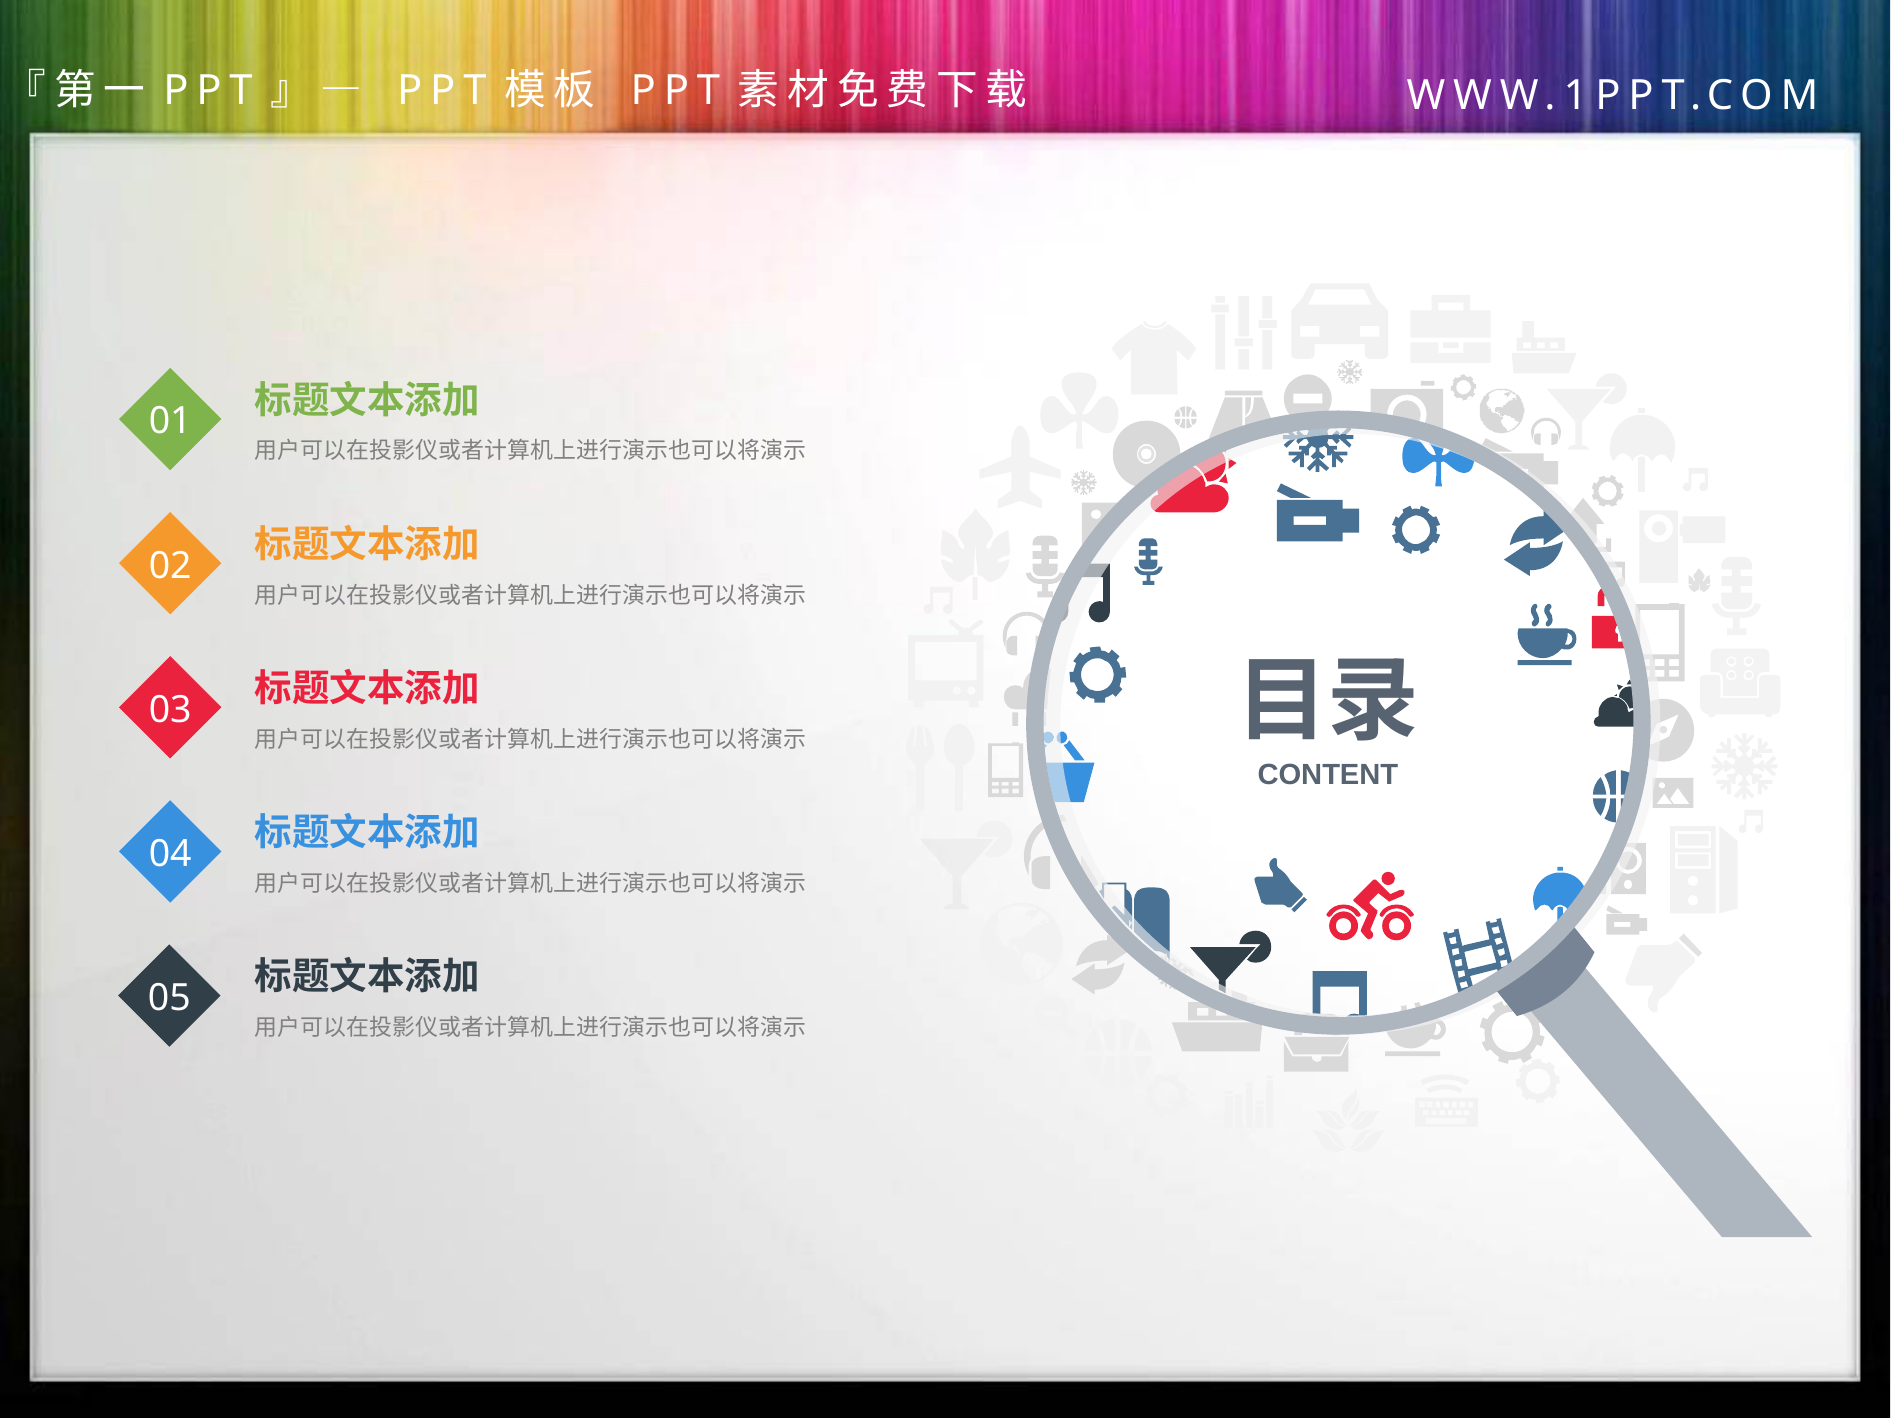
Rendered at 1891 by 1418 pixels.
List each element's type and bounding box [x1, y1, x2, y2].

text_box [118, 786, 846, 906]
picture [0, 0, 1891, 1418]
text_box [118, 353, 846, 474]
text_box [118, 642, 846, 762]
text_box [904, 283, 1813, 1238]
text_box [118, 498, 846, 618]
text_box [117, 930, 846, 1050]
